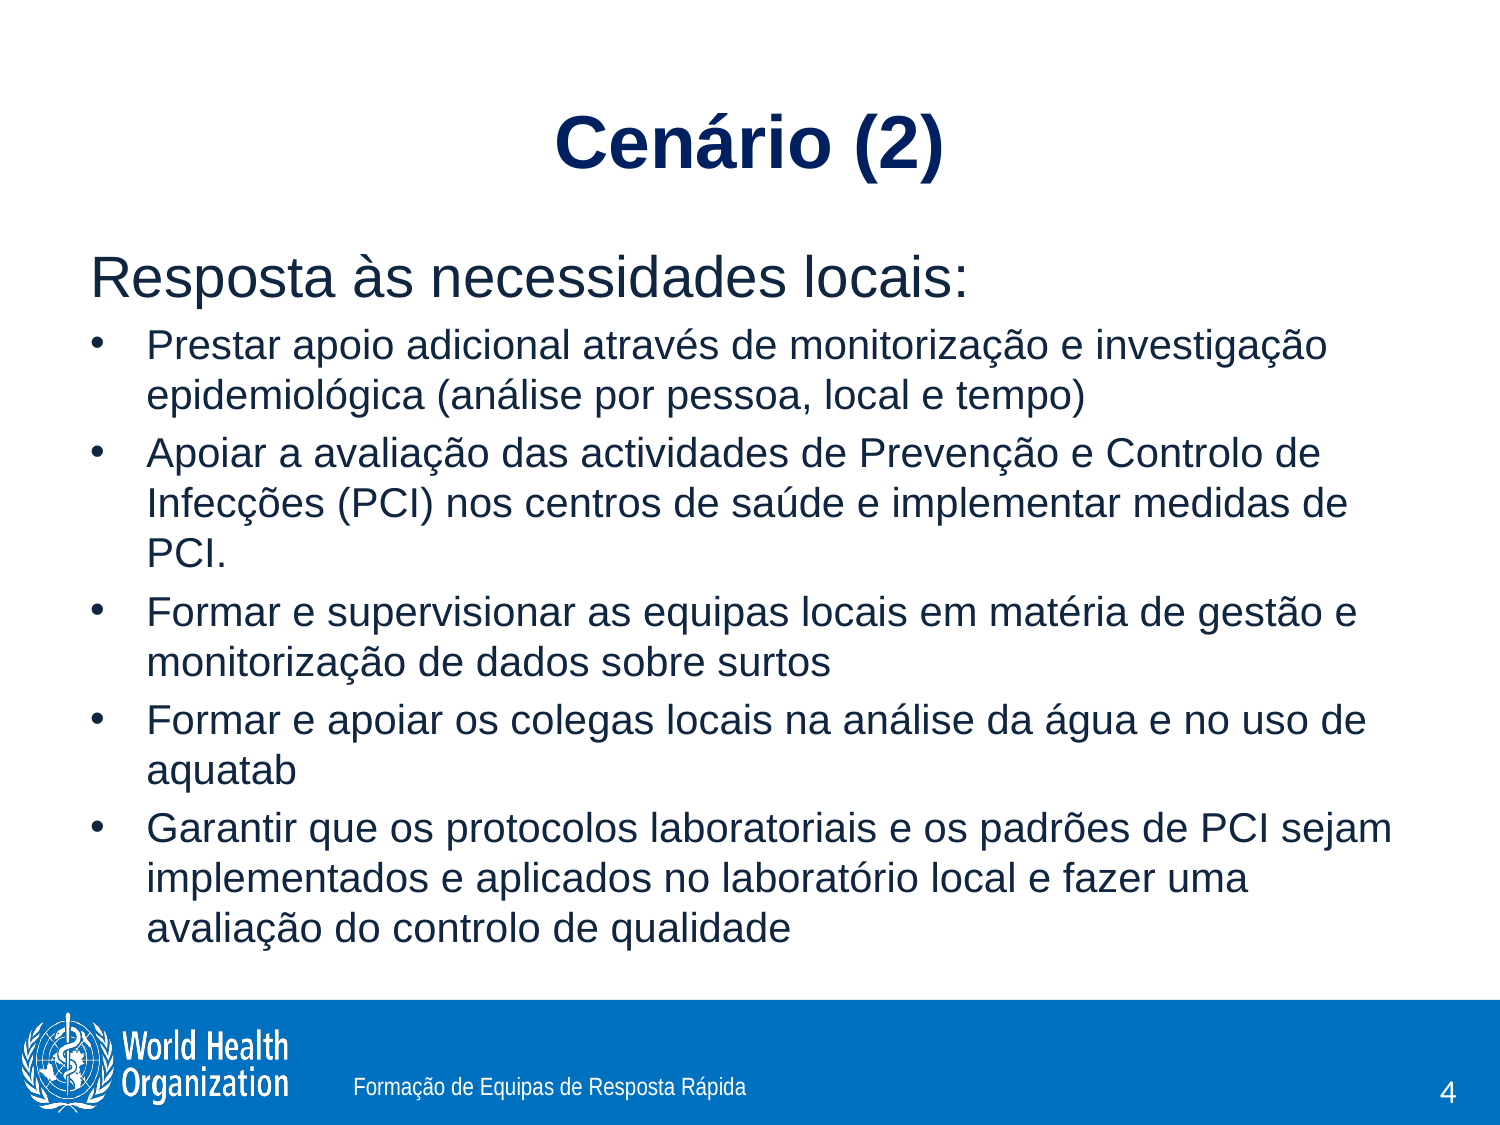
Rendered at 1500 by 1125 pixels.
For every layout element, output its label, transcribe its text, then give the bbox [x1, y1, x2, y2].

title Cenário (2) [75, 45, 1425, 231]
list Resposta às necessidades locais: Prestar apoio adicional através de monitorização e investigação epidemiológica (análise por pessoa, local e tempo) Apoiar a avaliação das actividades de Prevenção e Controlo de Infecções (PCI) nos centros de saúde e implementar medidas de PCI. Formar e supervisionar as equipas locais em matéria de gestão e monitorização de dados sobre surtos Formar e apoiar os colegas locais na análise da água e no uso de aquatab Garantir que os protocolos laboratoriais e os padrões de PCI sejam implementados e aplicados no laboratório local e fazer uma avaliação do controlo de qualidade [75, 231, 1425, 975]
picture [21, 1012, 288, 1113]
